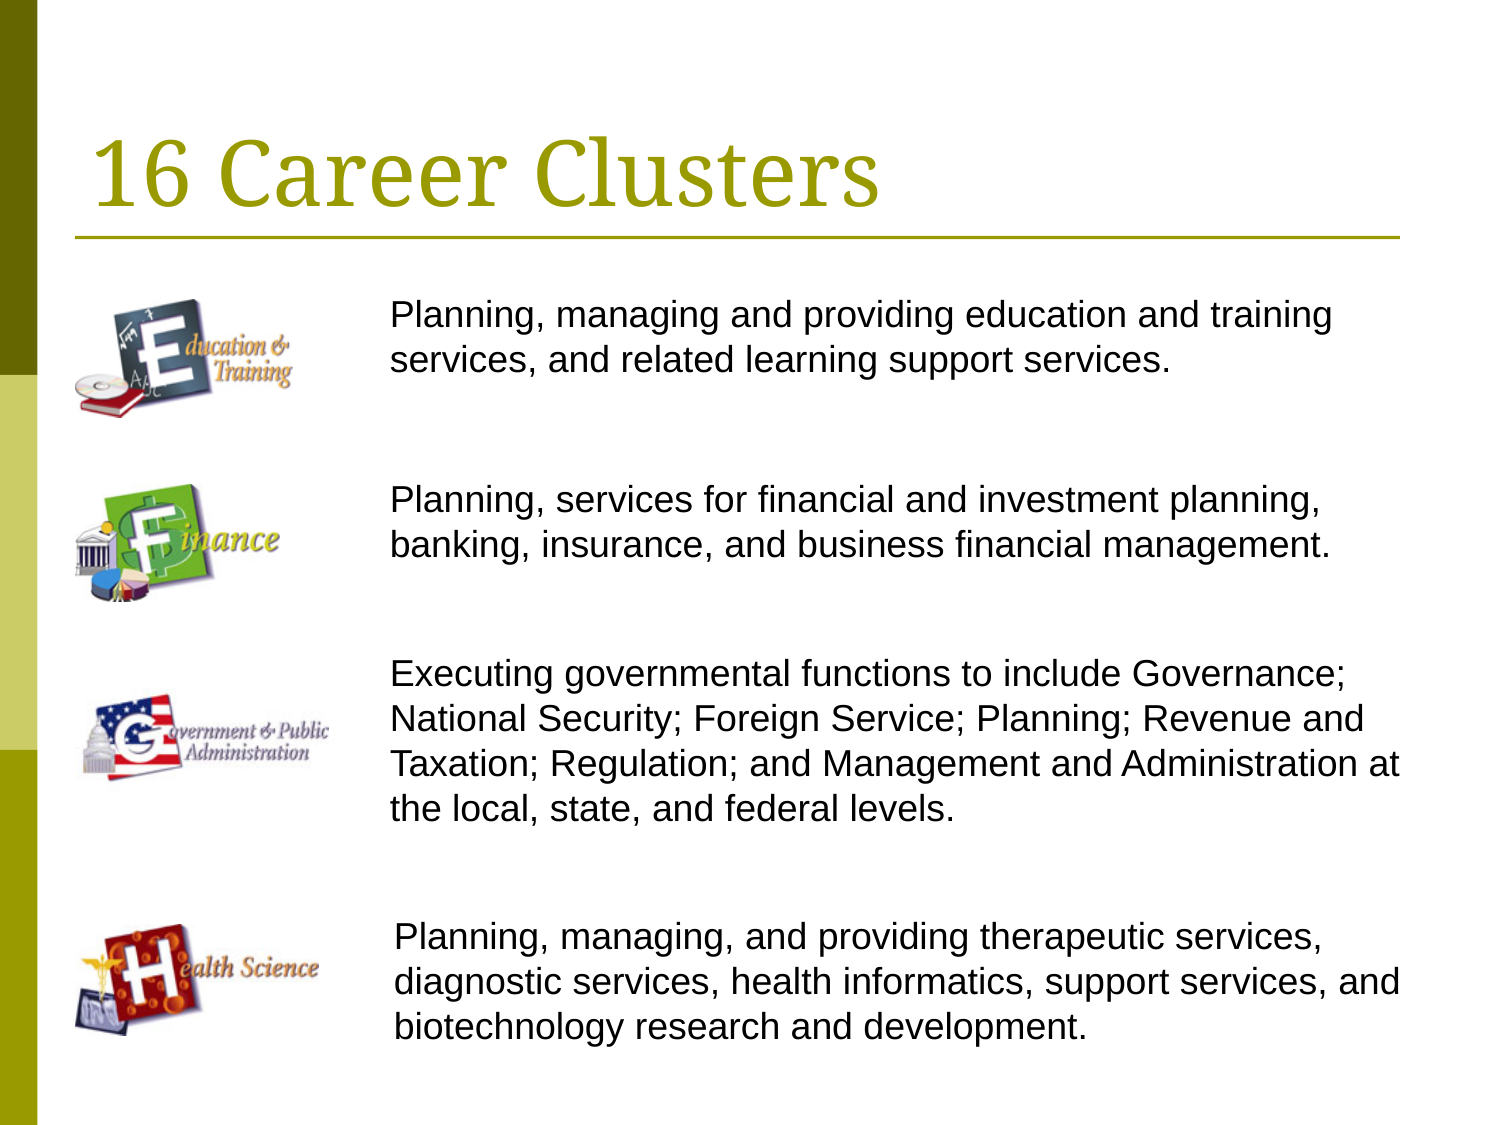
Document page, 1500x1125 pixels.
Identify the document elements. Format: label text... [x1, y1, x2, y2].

text_box Planning, managing and providing education and training services, and related learning support services. [374, 282, 1425, 388]
picture [74, 924, 319, 1037]
picture [74, 688, 329, 793]
text_box Executing governmental functions to include Governance; National Security; Foreign Service; Planning; Revenue and Taxation; Regulation; and Management and Administration at the local, state, and federal levels. [374, 641, 1425, 837]
text_box Planning, managing, and providing therapeutic services, diagnostic services, health informatics, support services, and biotechnology research and development. [379, 904, 1425, 1055]
text_box Planning, services for financial and investment planning, banking, insurance, and business financial management. [374, 467, 1425, 573]
picture [74, 484, 280, 602]
picture [74, 299, 293, 418]
title 16 Career Clusters [74, 45, 1426, 233]
